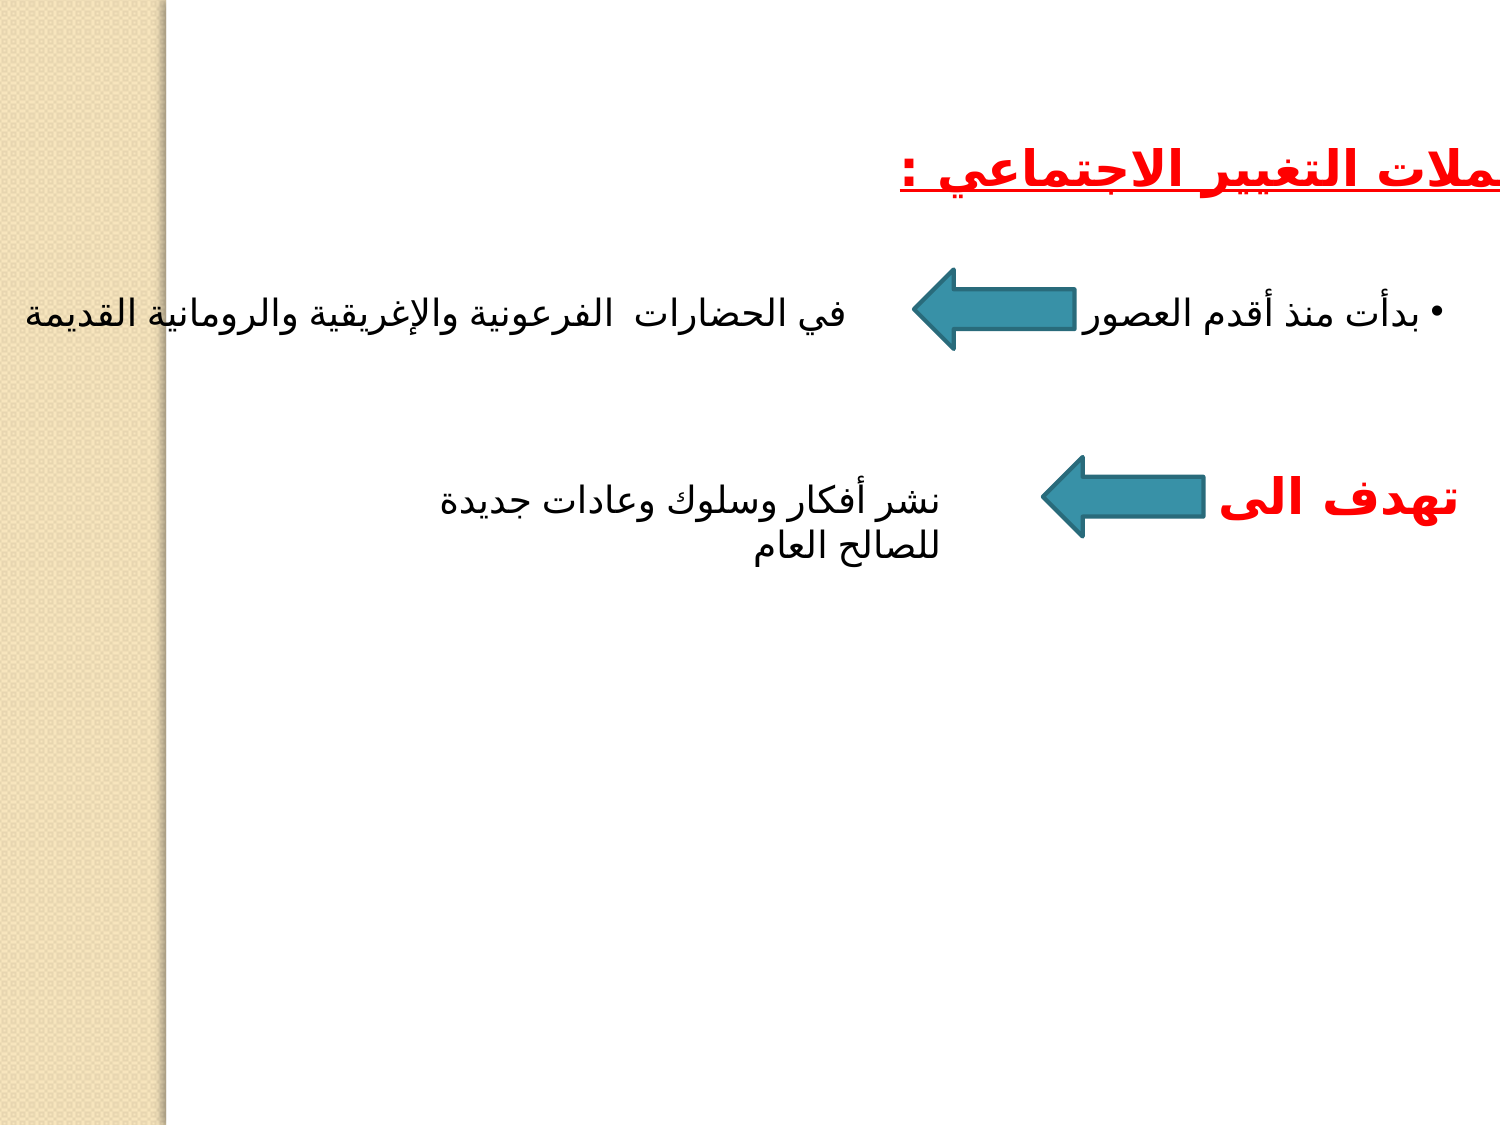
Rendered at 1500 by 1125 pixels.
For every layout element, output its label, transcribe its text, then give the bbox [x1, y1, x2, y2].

text_box [911, 267, 1077, 351]
text_box [1040, 455, 1206, 539]
text_box في الحضارات الفرعونية والإغريقية والرومانية القديمة [0, 281, 863, 341]
text_box نشر أفكار وسلوك وعادات جديدة للصالح العام [351, 468, 957, 574]
text_box بدأت منذ أقدم العصور [1058, 281, 1459, 341]
text_box حملات التغيير الاجتماعي : [884, 128, 1500, 204]
text_box تهدف الى [1185, 456, 1476, 532]
